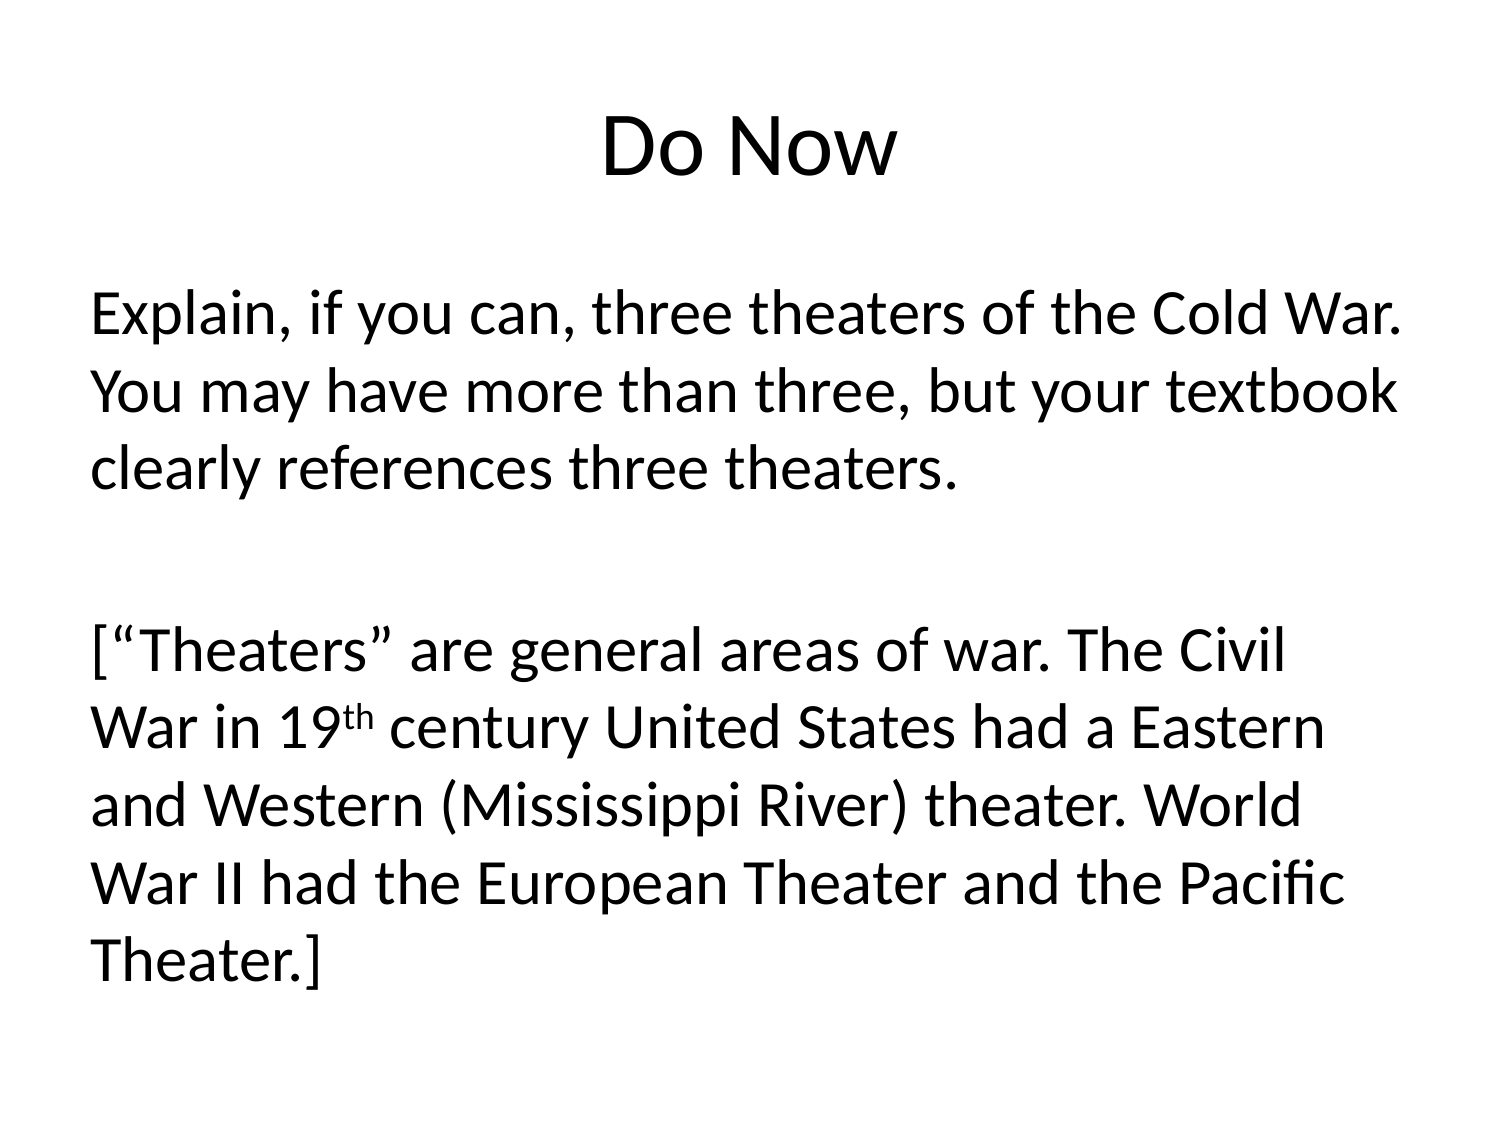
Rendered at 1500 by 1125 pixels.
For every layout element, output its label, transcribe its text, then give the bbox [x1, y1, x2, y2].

list Explain, if you can, three theaters of the Cold War. You may have more than three, but your textbook clearly references three theaters. [“Theaters” are general areas of war. The Civil War in 19th century United States had a Eastern and Western (Mississippi River) theater. World War II had the European Theater and the Pacific Theater.] [75, 262, 1425, 1005]
title Do Now [75, 45, 1425, 233]
